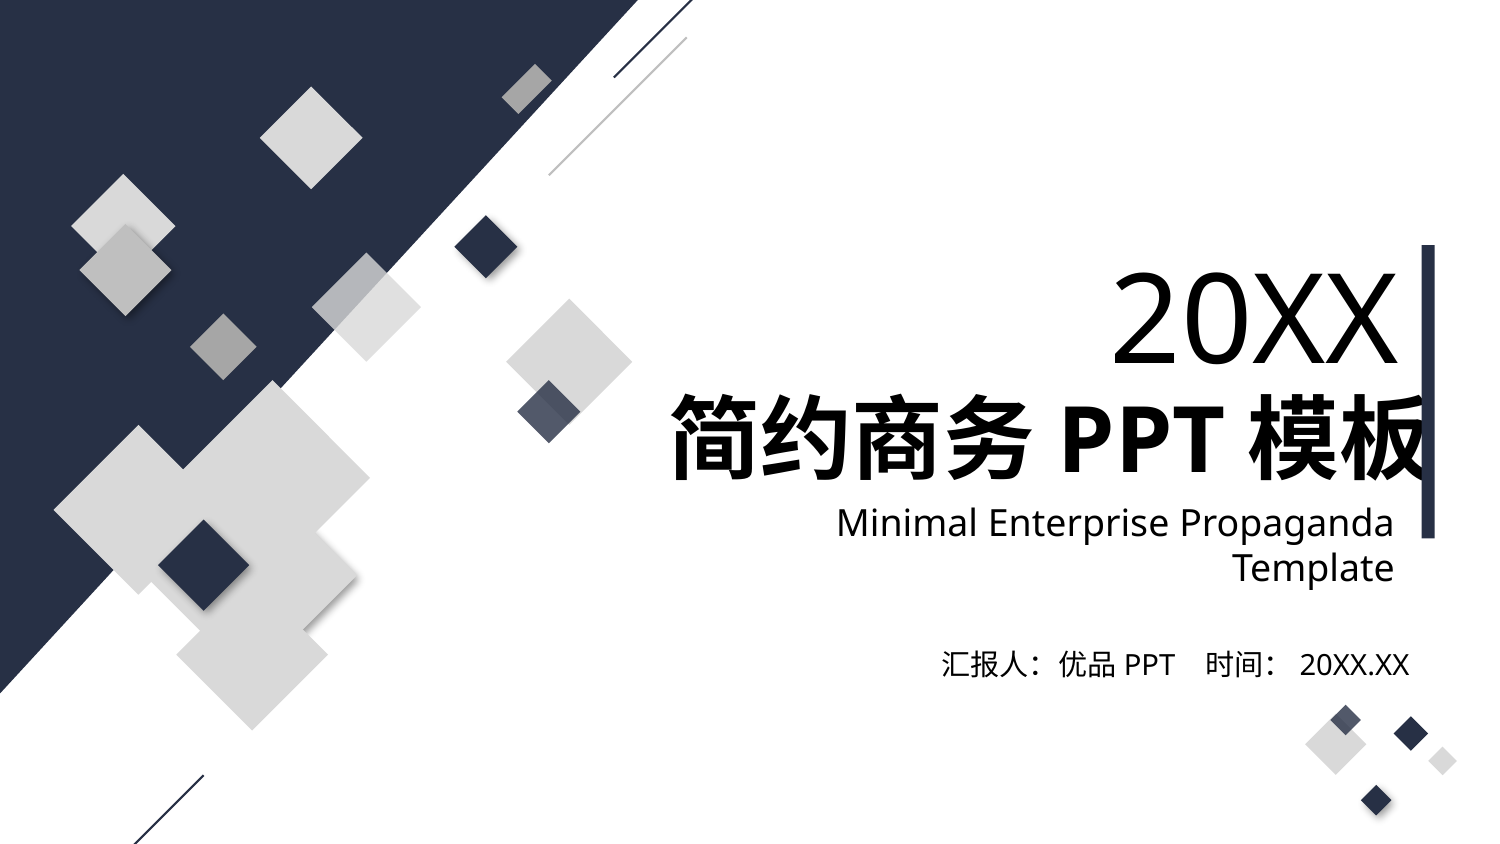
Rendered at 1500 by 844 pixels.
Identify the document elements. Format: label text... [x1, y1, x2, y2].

text_box [69, 171, 178, 252]
text_box [504, 296, 635, 427]
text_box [78, 408, 342, 709]
text_box 20XX [1094, 231, 1415, 397]
text_box [0, 0, 543, 696]
text_box [257, 84, 365, 192]
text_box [1313, 708, 1453, 812]
text_box [309, 250, 424, 364]
text_box 汇报人：优品PPT 时间：20XX.XX [926, 639, 1425, 689]
text_box 简约商务PPT模板 [653, 373, 1420, 498]
text_box Minimal Enterprise Propaganda Template [705, 491, 1410, 596]
text_box [77, 221, 174, 319]
text_box [452, 213, 520, 281]
text_box [515, 378, 583, 446]
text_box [65, 774, 204, 844]
text_box [187, 311, 259, 383]
text_box 简约商务PPT模板 [1437, 373, 1446, 498]
text_box [499, 61, 543, 117]
text_box [1420, 243, 1437, 541]
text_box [548, 0, 752, 176]
